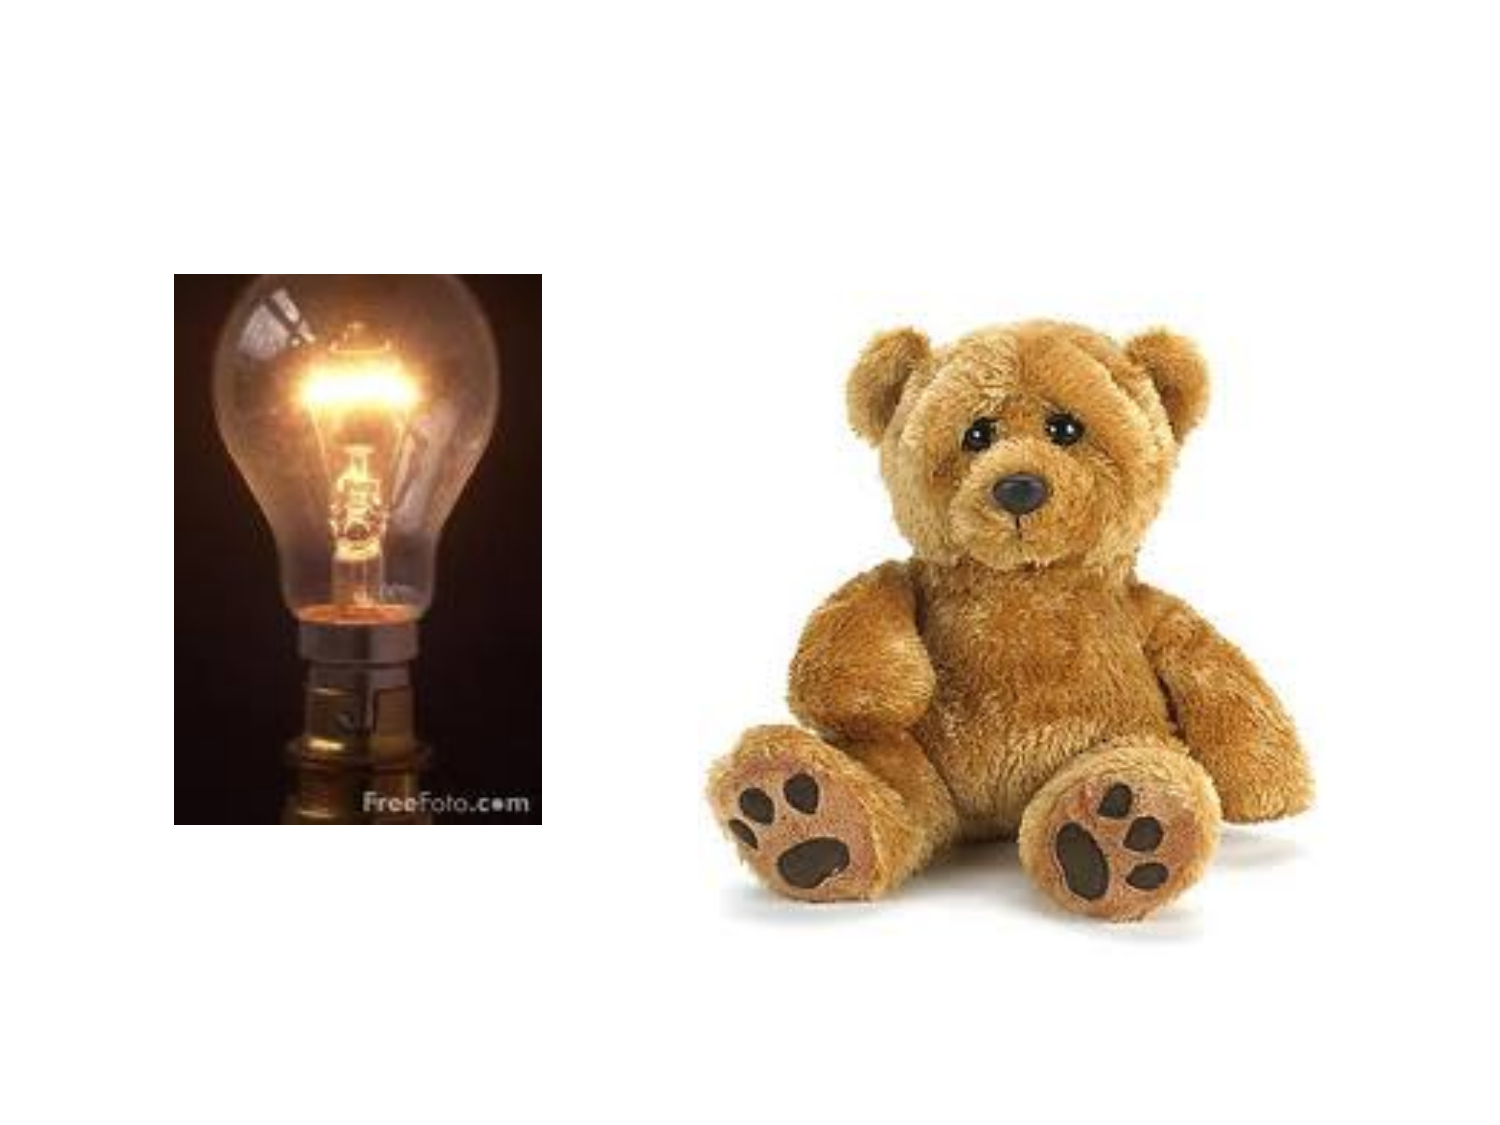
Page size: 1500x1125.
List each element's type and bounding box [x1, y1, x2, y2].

picture [174, 274, 542, 825]
picture [697, 291, 1326, 956]
